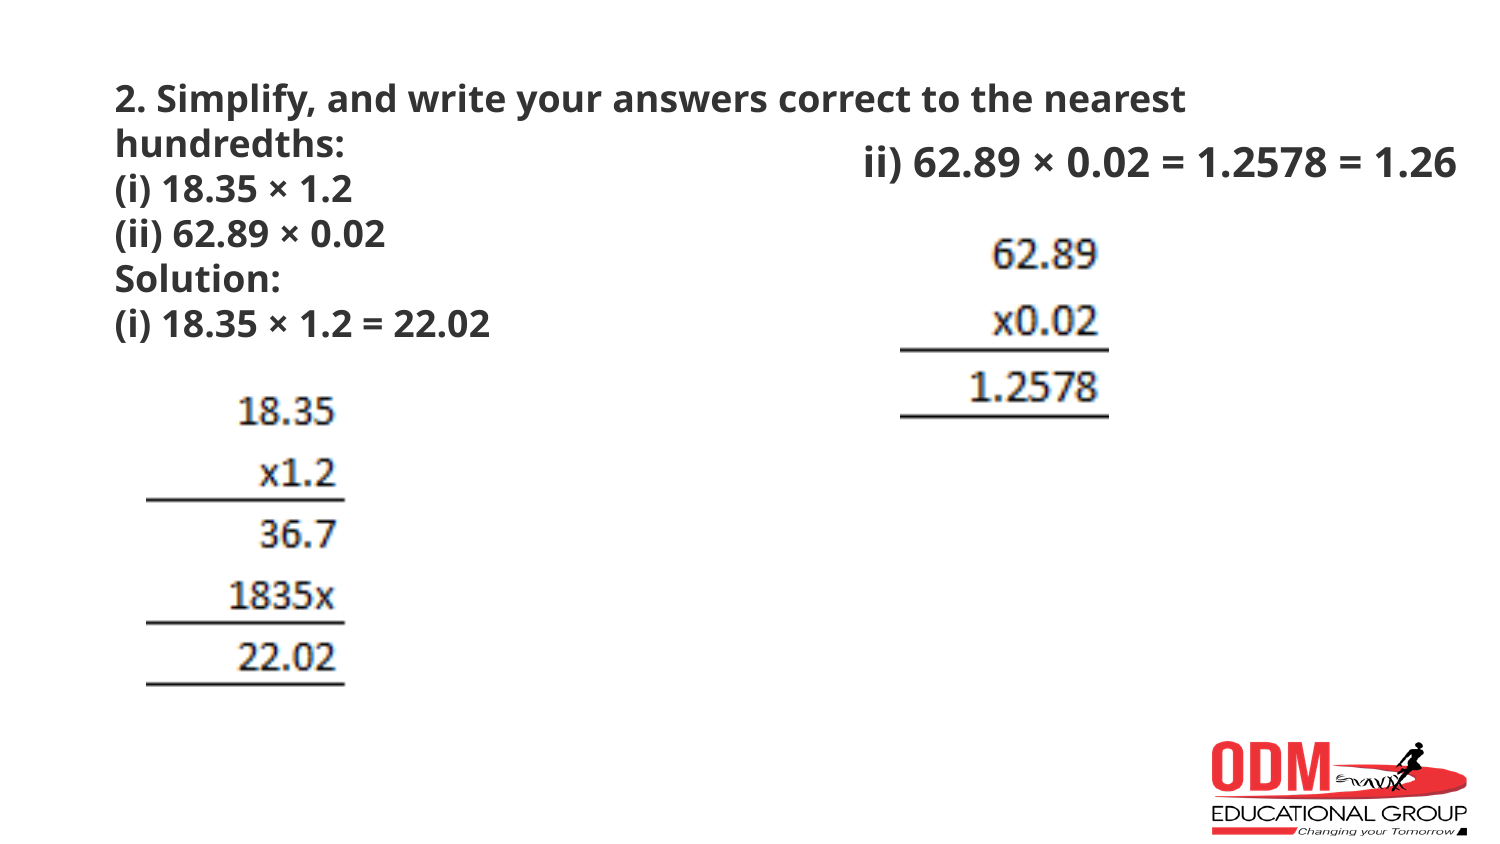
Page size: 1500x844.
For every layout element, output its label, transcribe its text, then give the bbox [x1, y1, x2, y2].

text_box 2. Simplify, and write your answers correct to the nearest hundredths: (i) 18.35 × 1.2 (ii) 62.89 × 0.02 Solution: (i) 18.35 × 1.2 = 22.02 [99, 67, 1403, 353]
picture [145, 392, 356, 694]
picture [899, 230, 1110, 427]
text_box ii) 62.89 × 0.02 = 1.2578 = 1.26 [847, 128, 1500, 244]
picture [1212, 741, 1467, 836]
